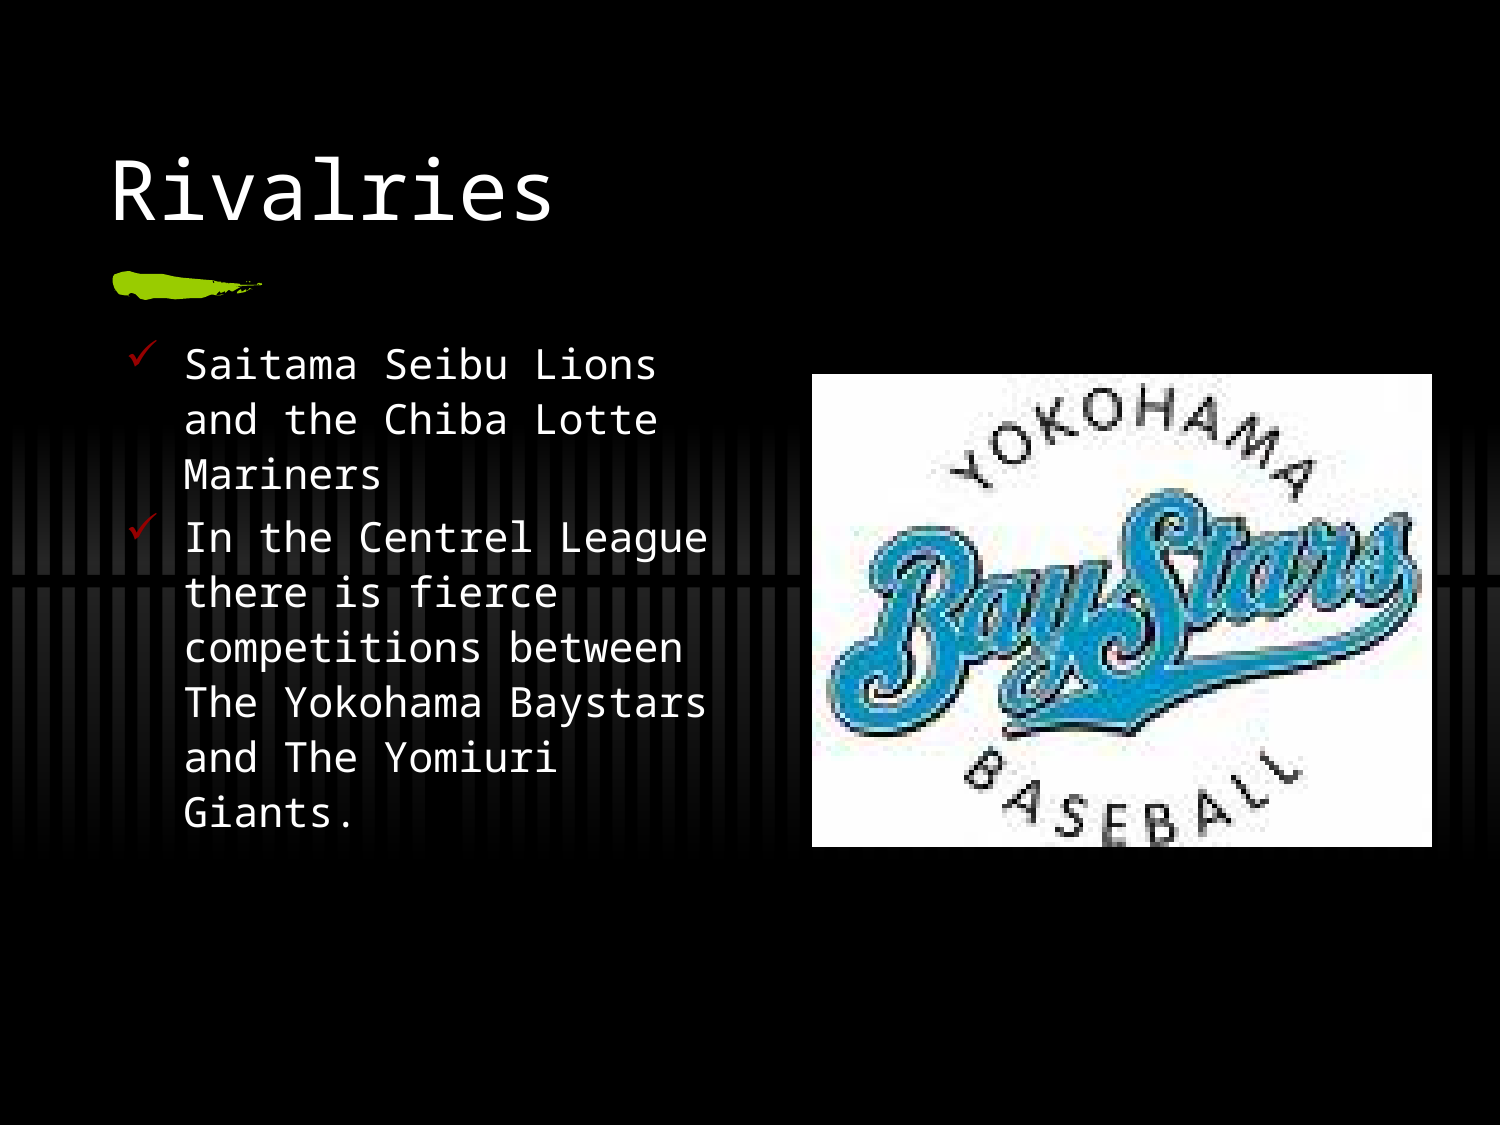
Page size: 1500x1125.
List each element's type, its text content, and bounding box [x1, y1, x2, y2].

title Rivalries [93, 112, 1407, 263]
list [812, 374, 1432, 847]
list Saitama Seibu Lions and the Chiba Lotte Mariners In the Centrel League there is fierce competitions between The Yokohama Baystars and The Yomiuri Giants. [93, 324, 738, 951]
